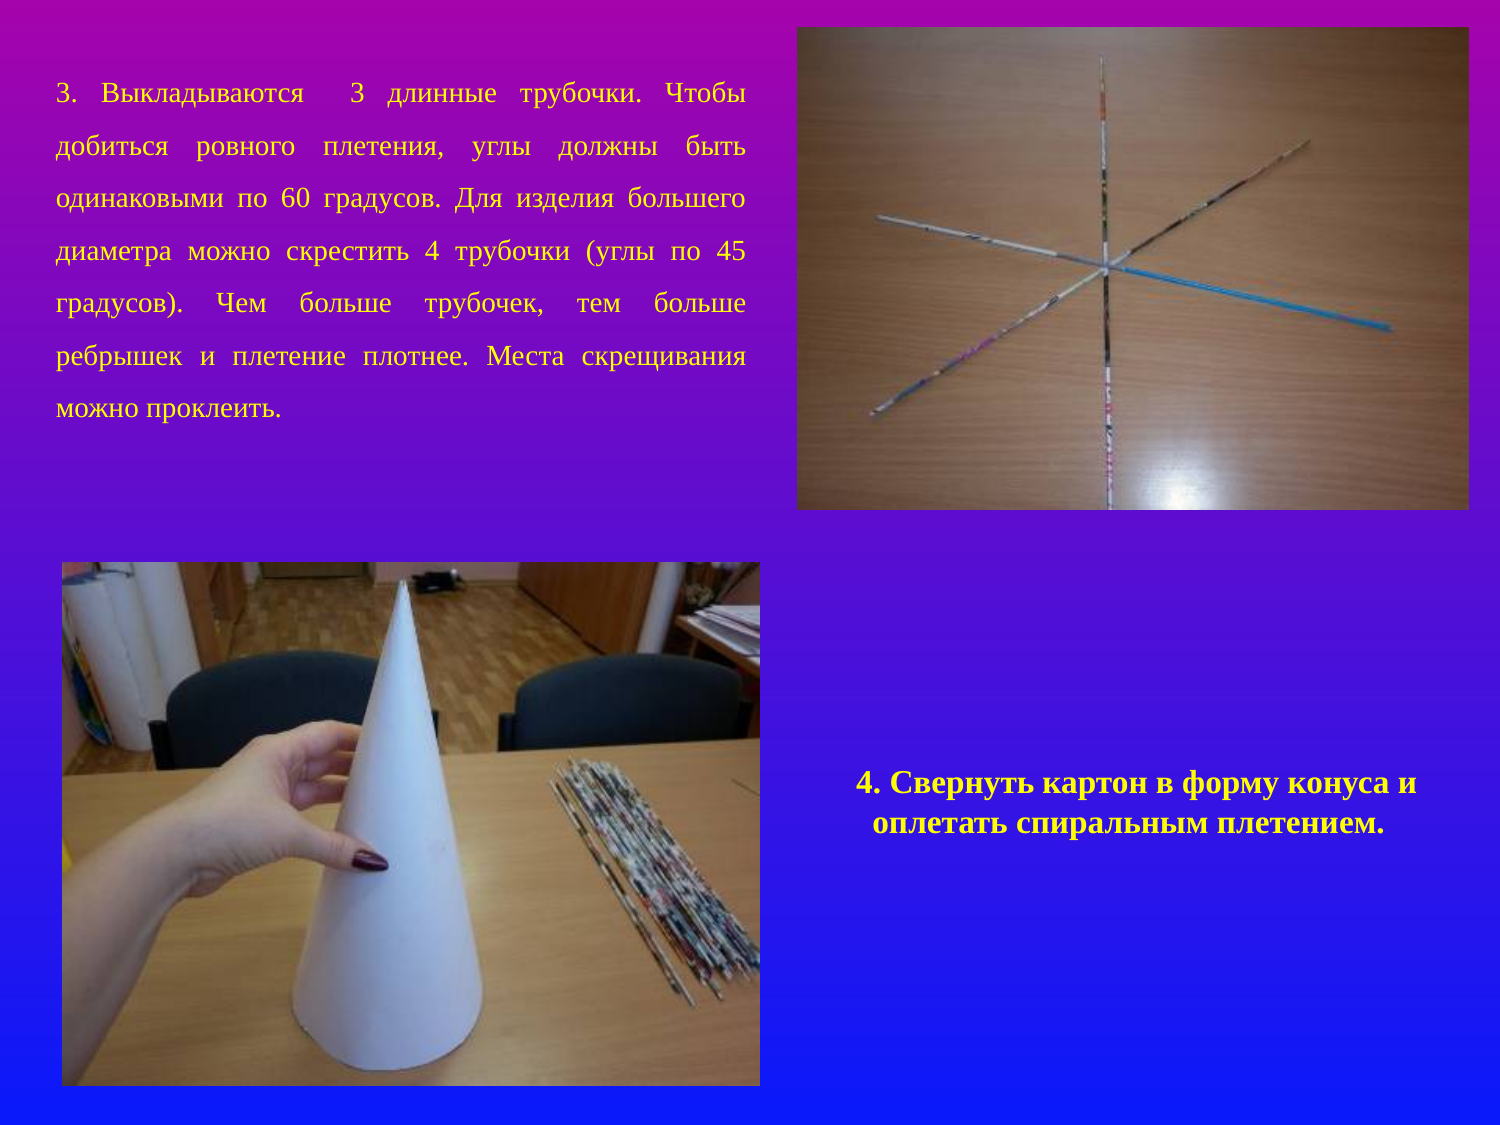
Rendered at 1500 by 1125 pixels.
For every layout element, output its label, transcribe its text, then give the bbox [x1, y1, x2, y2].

picture [61, 562, 760, 1086]
text_box 4. Свернуть картон в форму конуса и оплетать спиральным плетением. [782, 753, 1484, 888]
text_box 3. Выкладываются 3 длинные трубочки. Чтобы добиться ровного плетения, углы должны быть одинаковыми по 60 градусов. Для изделия большего диаметра можно скрестить 4 трубочки (углы по 45 градусов). Чем больше трубочек, тем больше ребрышек и плетение плотнее. Места скрещивания можно проклеить. [41, 48, 762, 491]
picture [796, 27, 1469, 510]
